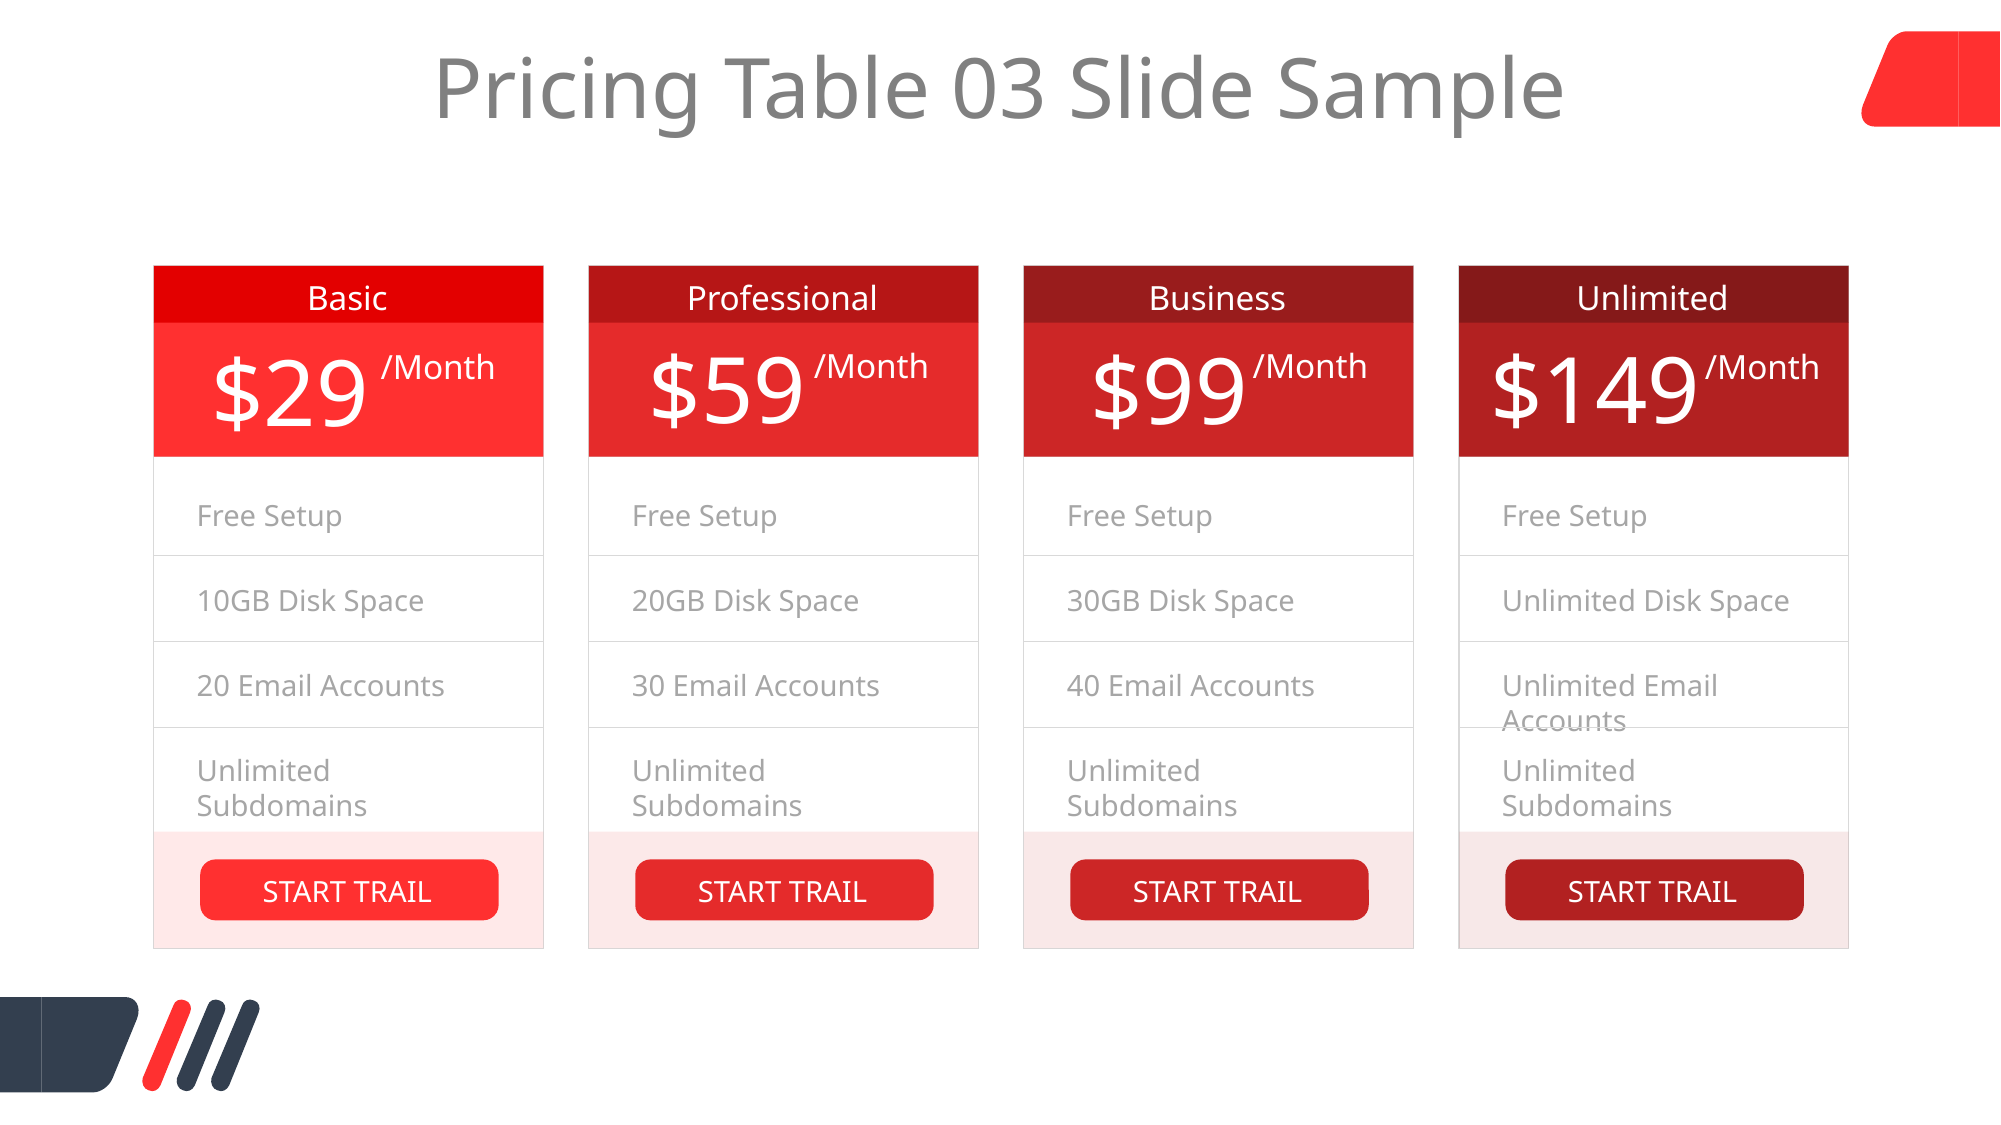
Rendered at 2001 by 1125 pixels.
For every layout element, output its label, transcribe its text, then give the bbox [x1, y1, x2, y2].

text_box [153, 265, 544, 949]
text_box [1023, 265, 1414, 949]
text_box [588, 265, 979, 949]
text_box Pricing Table 03 Slide Sample [417, 28, 1583, 143]
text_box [1458, 265, 1849, 949]
